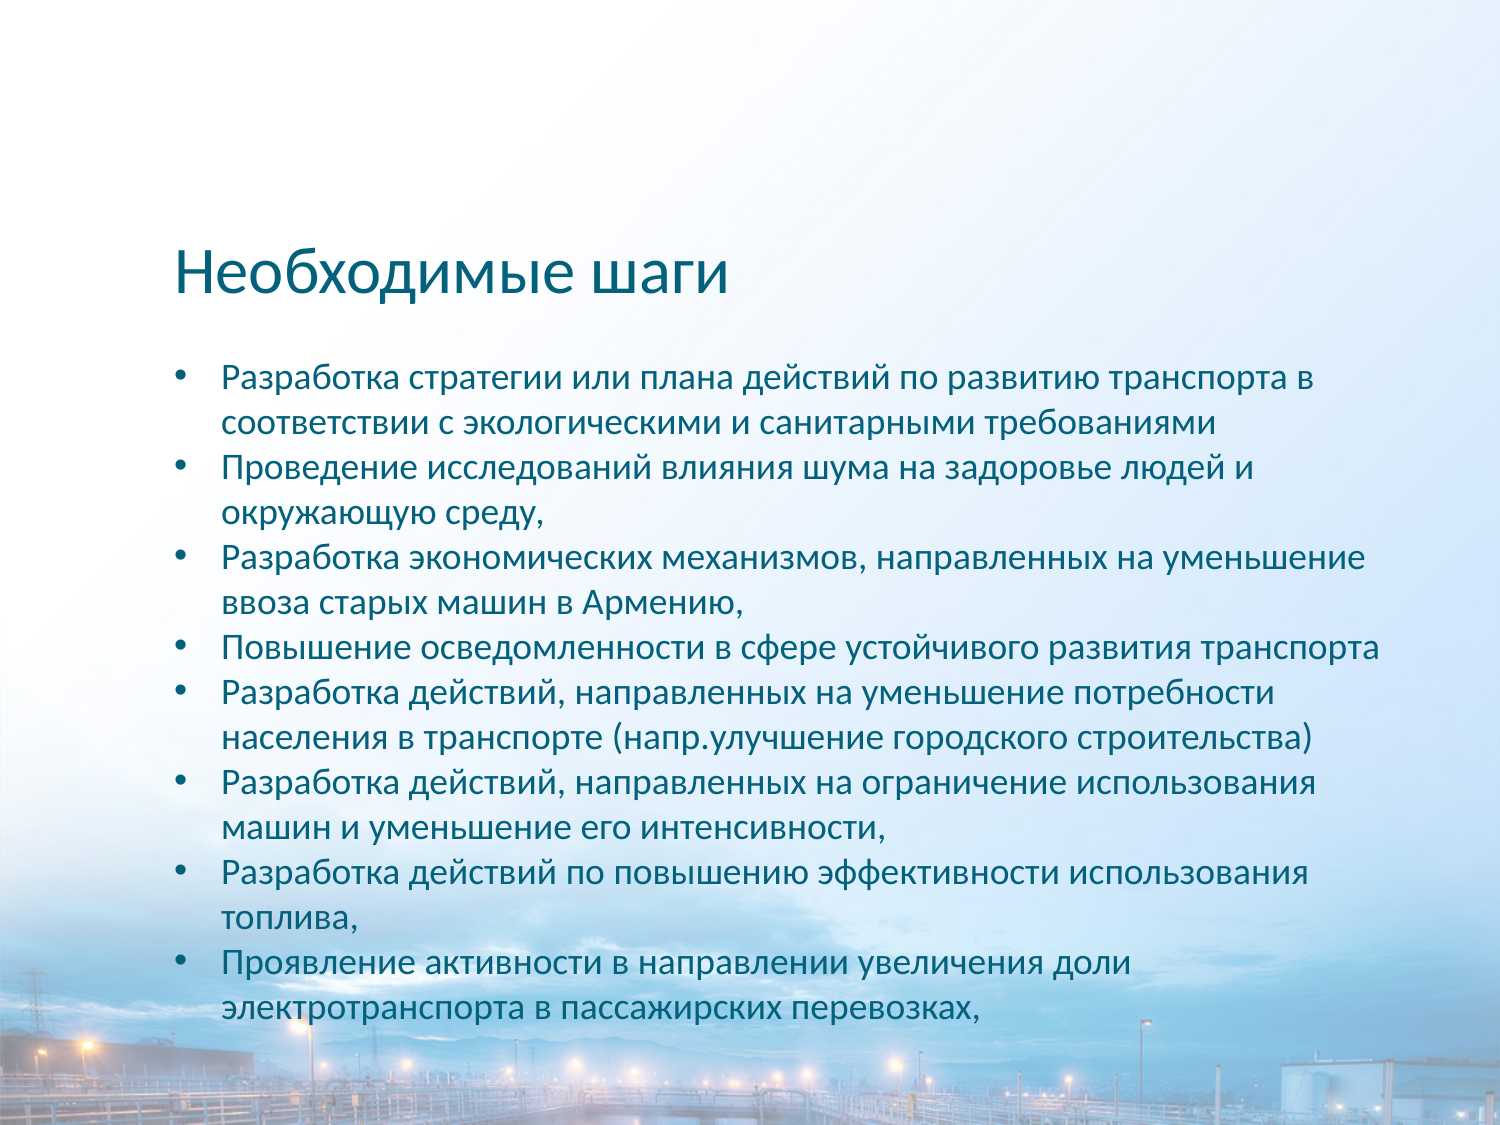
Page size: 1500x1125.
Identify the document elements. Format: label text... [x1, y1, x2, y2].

picture [0, 0, 1500, 1125]
text_box Необходимые шаги Разработка стратегии или плана действий по развитию транспорта в соответствии с экологическими и санитарными требованиями Проведение исследований влияния шума на задоровье людей и окружающую среду, Разработка экономических механизмов, направленных на уменьшение ввоза старых машин в Армению, Повышение осведомленности в сфере устойчивого развития транспорта Разработка действий, направленных на уменьшение потребности населения в транспорте (напр.улучшение городского строительства) Разработка действий, направленных на ограничение использования машин и уменьшение его интенсивности, Разработка действий по повышению эффективности использования топлива, Проявление активности в направлении увеличения доли электротранспорта в пассажирских перевозках, [159, 219, 1400, 1035]
